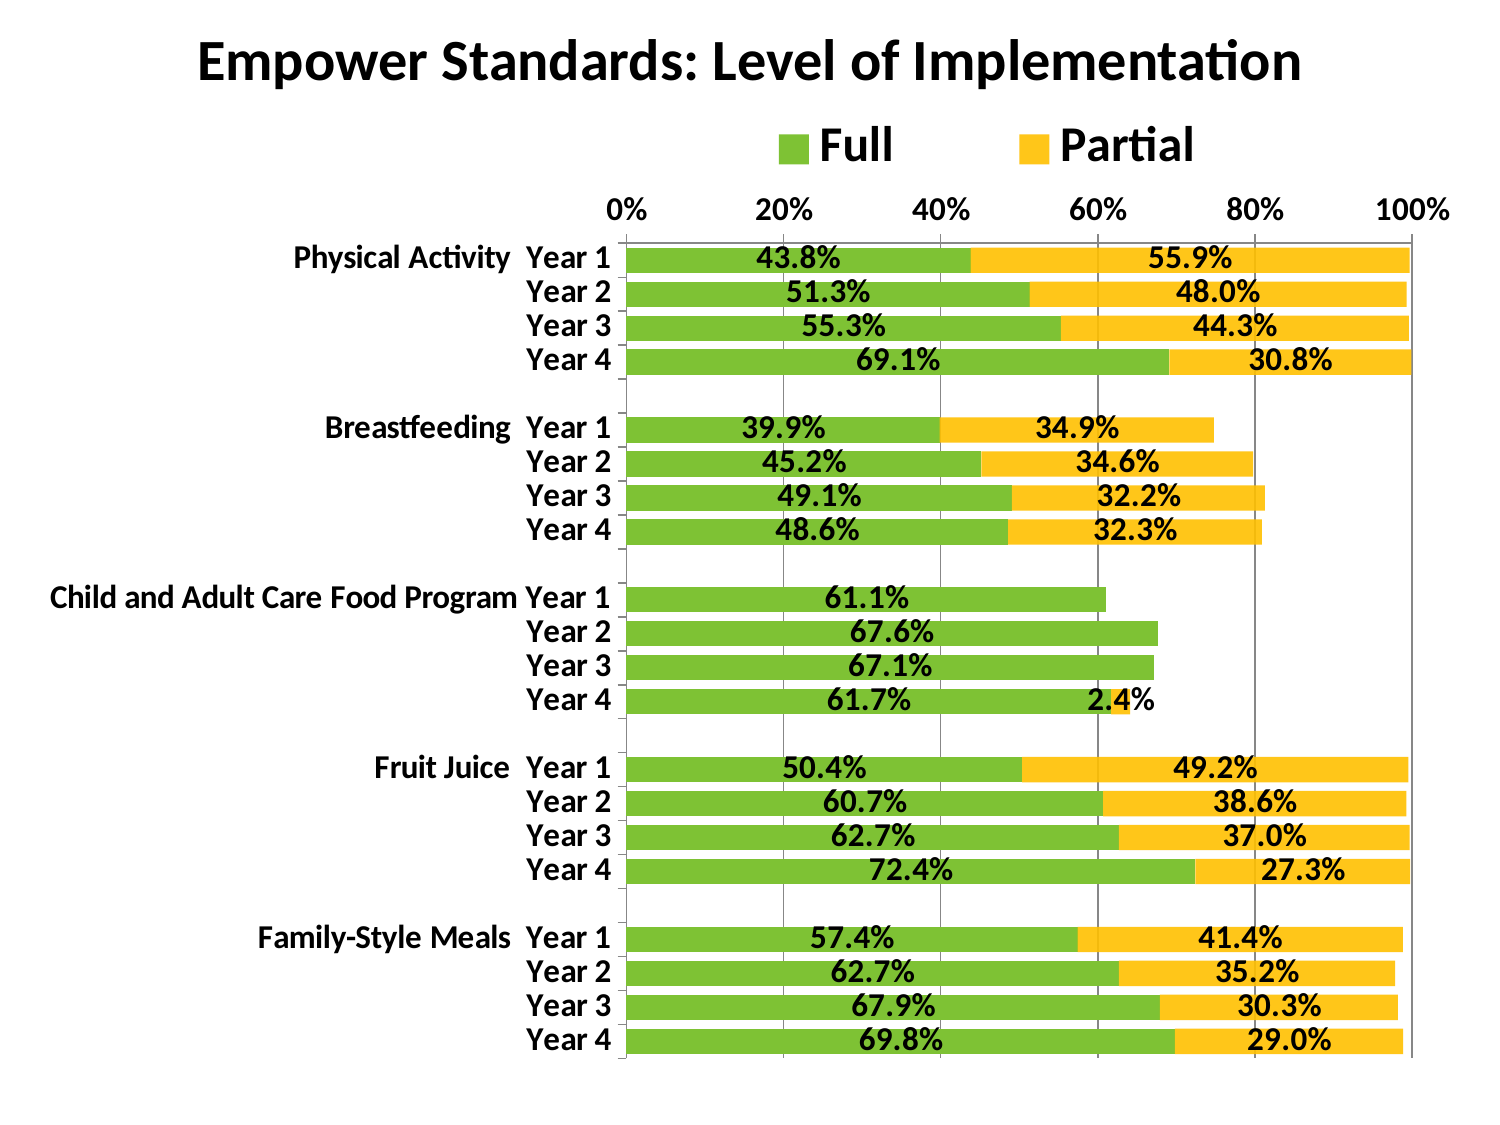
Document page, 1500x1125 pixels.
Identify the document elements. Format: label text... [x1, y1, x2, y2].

title Empower Standards: Level of Implementation [75, 0, 1425, 85]
chart [49, 87, 1463, 1076]
